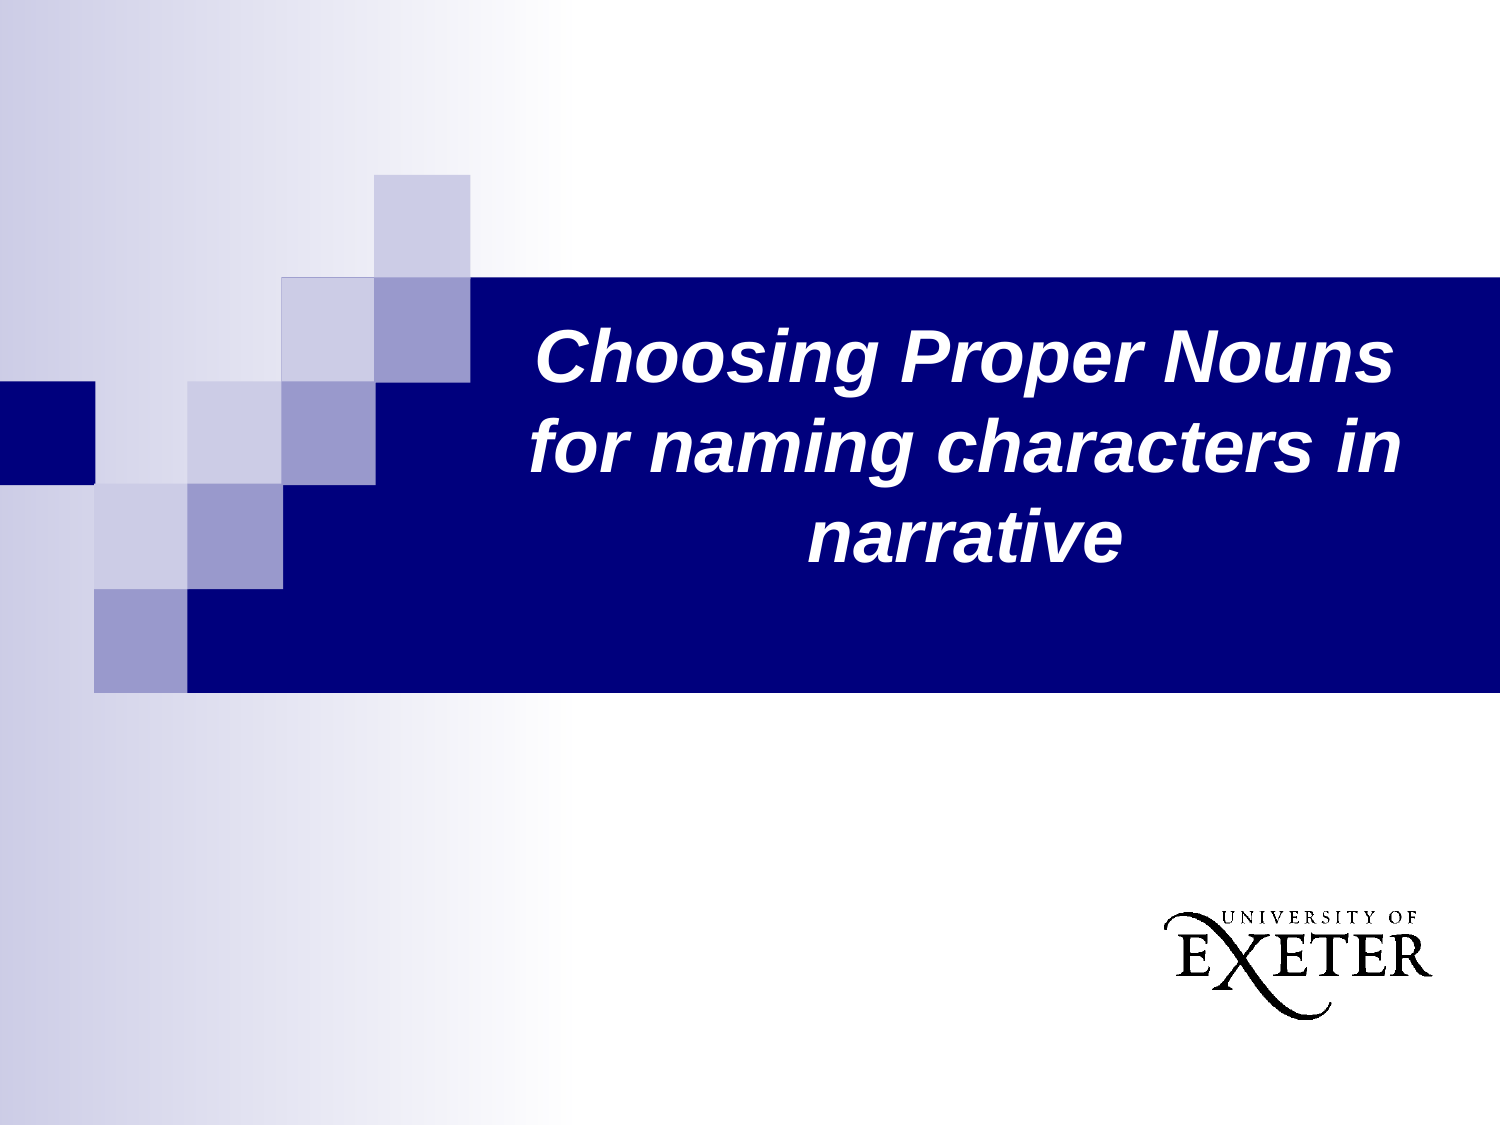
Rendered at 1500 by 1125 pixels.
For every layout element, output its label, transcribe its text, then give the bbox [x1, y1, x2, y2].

text_box Choosing Proper Nouns for naming characters in narrative [478, 299, 1454, 585]
picture [1160, 908, 1434, 1022]
